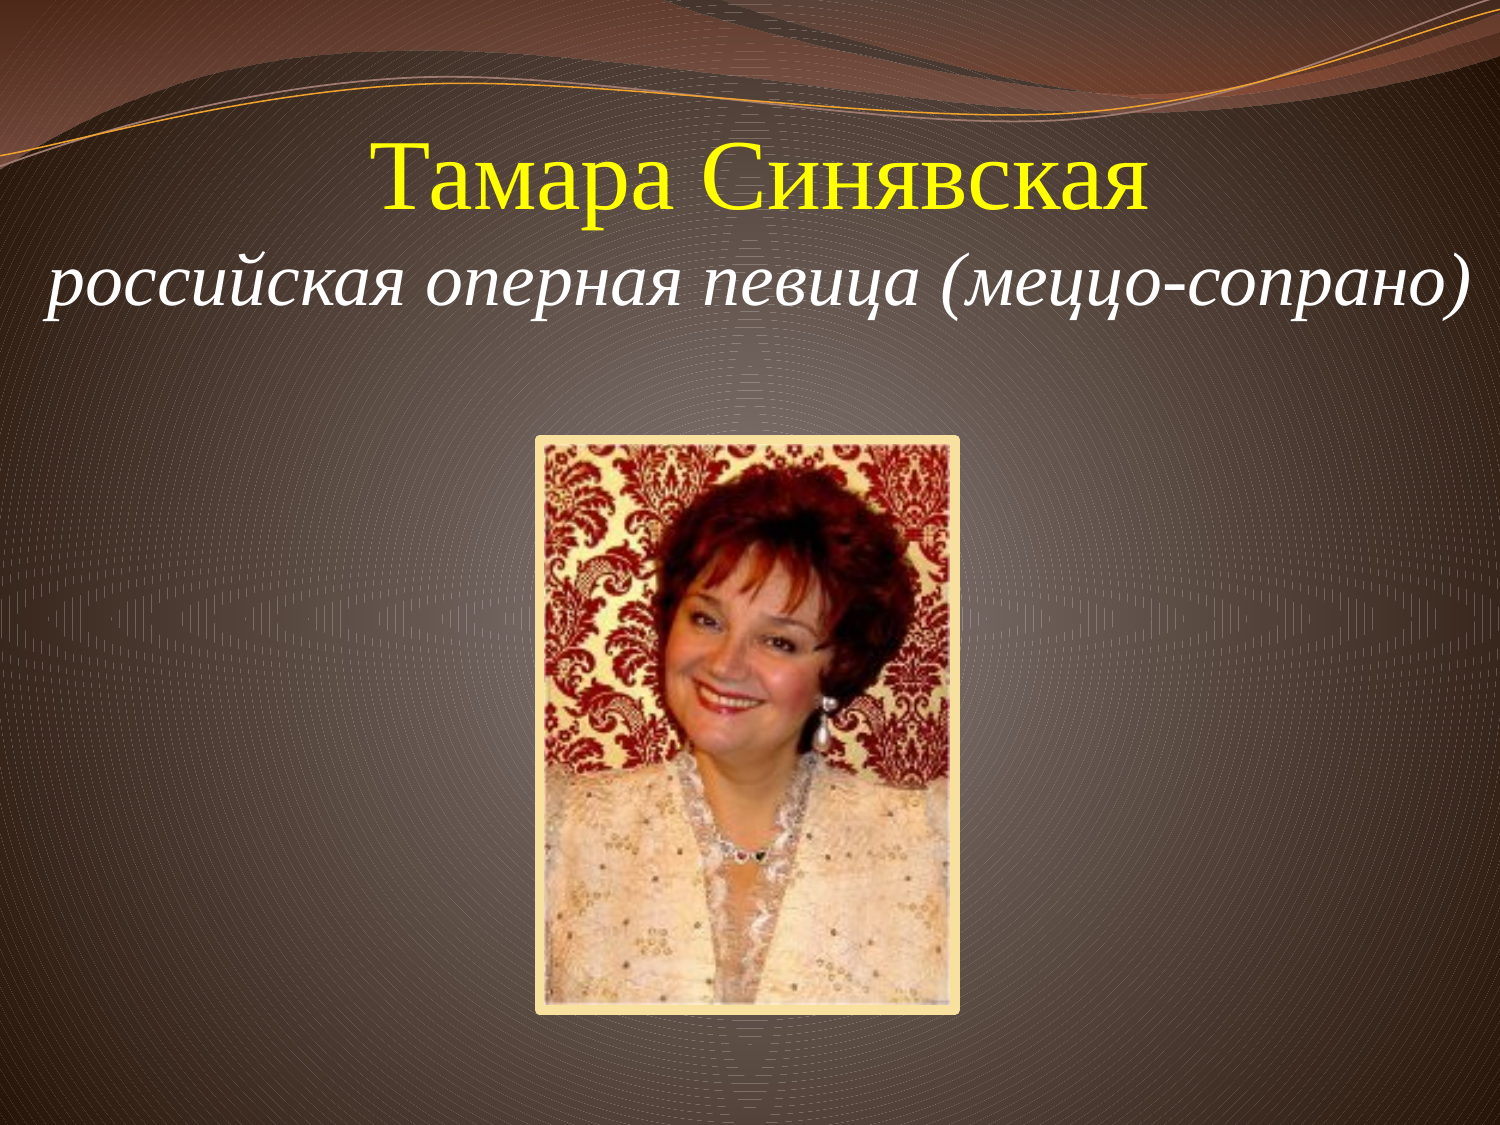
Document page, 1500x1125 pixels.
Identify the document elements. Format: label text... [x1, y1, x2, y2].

title Тамара Синявская российская оперная певица (меццо-сопрано) [41, 19, 1483, 1035]
picture [544, 444, 951, 1006]
